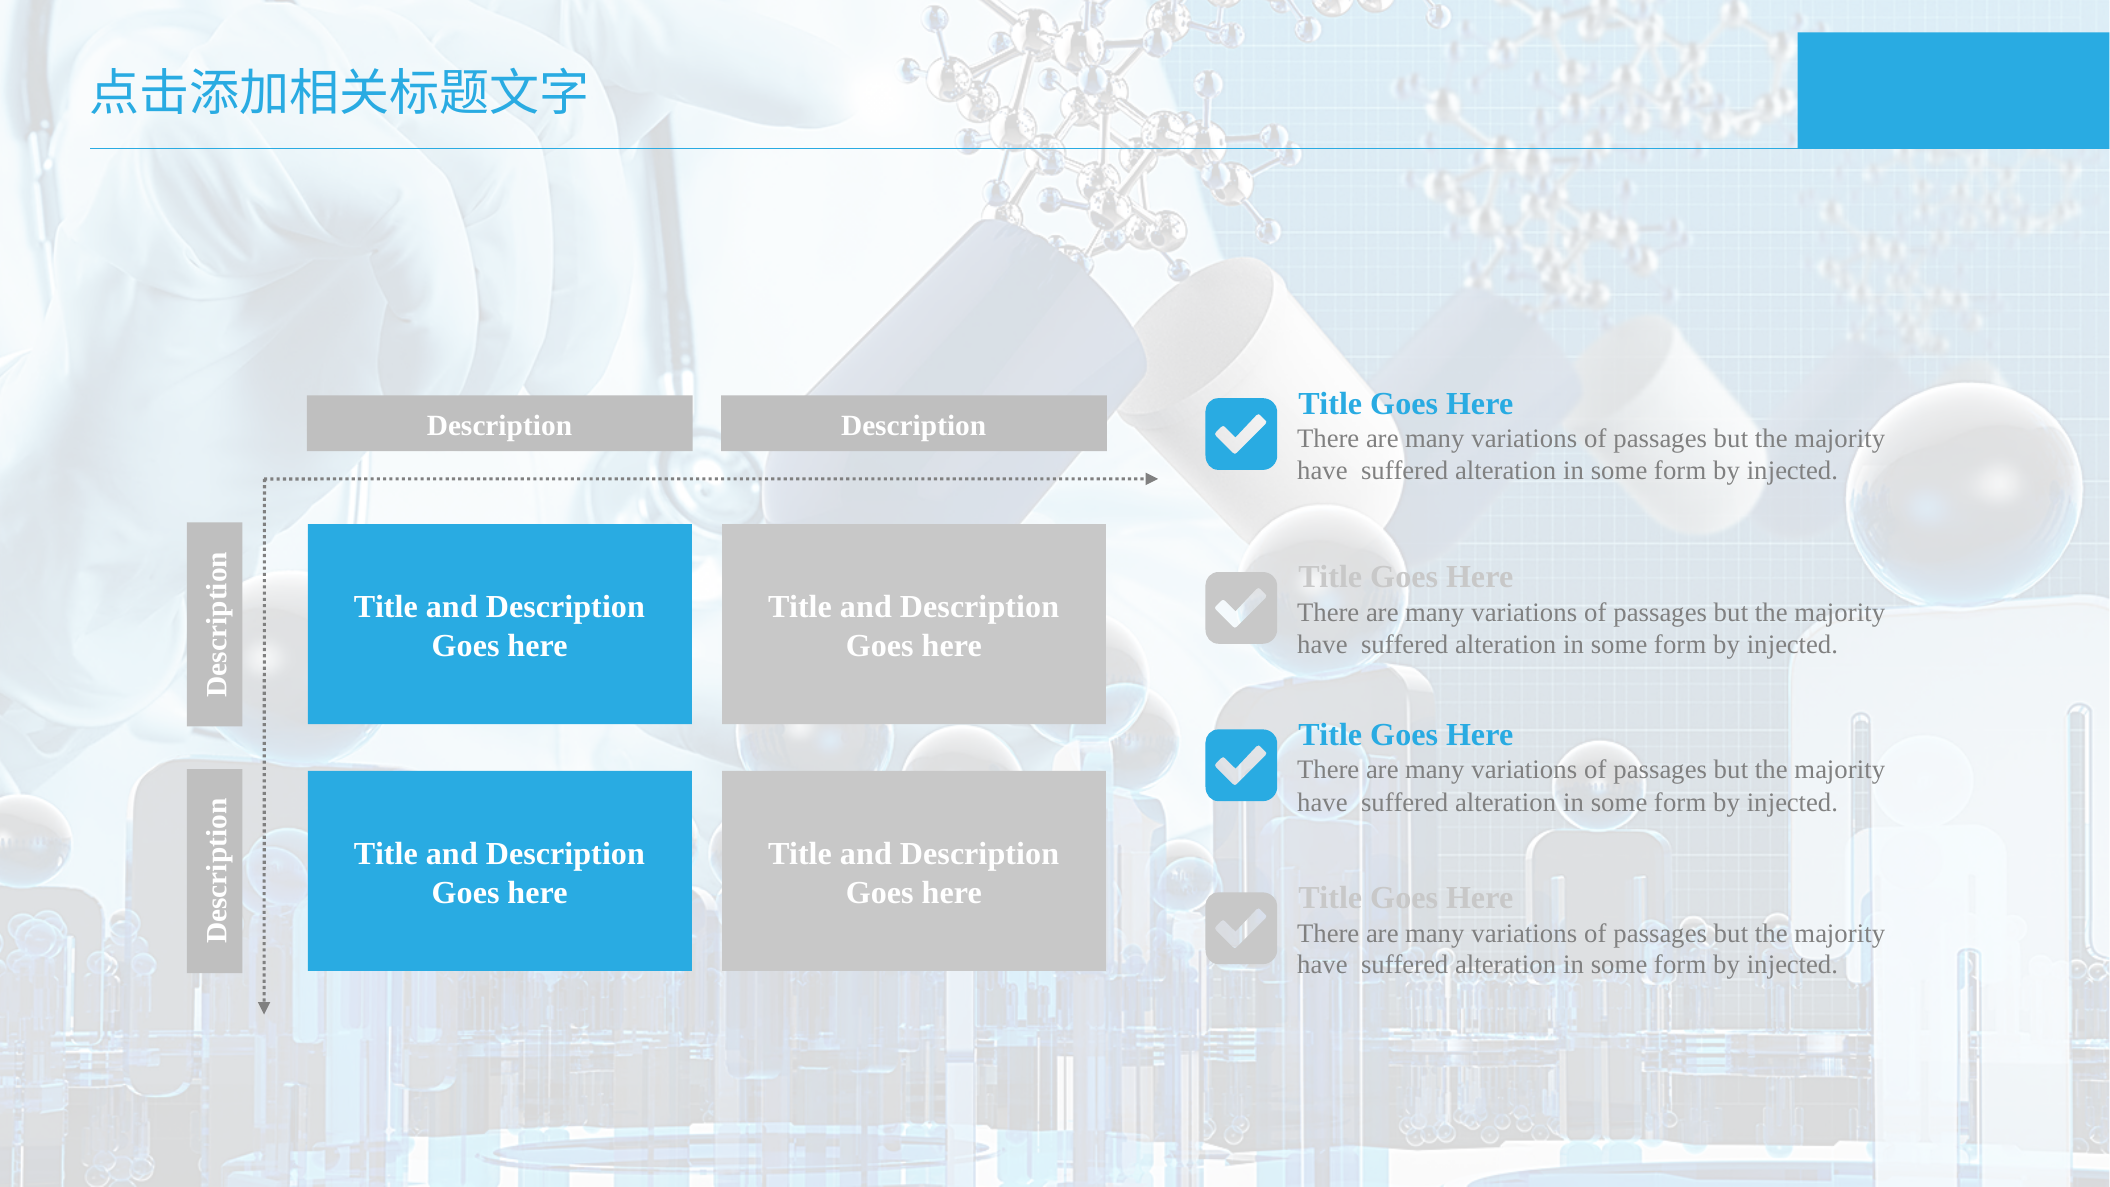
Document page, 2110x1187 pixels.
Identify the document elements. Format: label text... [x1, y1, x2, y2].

text_box [1205, 892, 1278, 965]
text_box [1297, 713, 1941, 818]
text_box [1205, 729, 1278, 802]
text_box Description [306, 394, 694, 452]
text_box [1205, 572, 1278, 644]
text_box Title and Description Goes here [721, 523, 1107, 725]
text_box Description [720, 394, 1108, 452]
text_box Title and Description Goes here [721, 770, 1107, 972]
text_box [1797, 31, 2110, 148]
text_box 点击添加相关标题文字 [89, 60, 618, 121]
text_box Description [186, 521, 244, 727]
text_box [1297, 876, 1941, 981]
text_box Description [186, 768, 244, 974]
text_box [1297, 555, 1941, 660]
text_box Title and Description Goes here [307, 523, 693, 725]
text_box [1297, 381, 1941, 487]
text_box [1205, 398, 1278, 470]
text_box Title and Description Goes here [307, 770, 693, 972]
